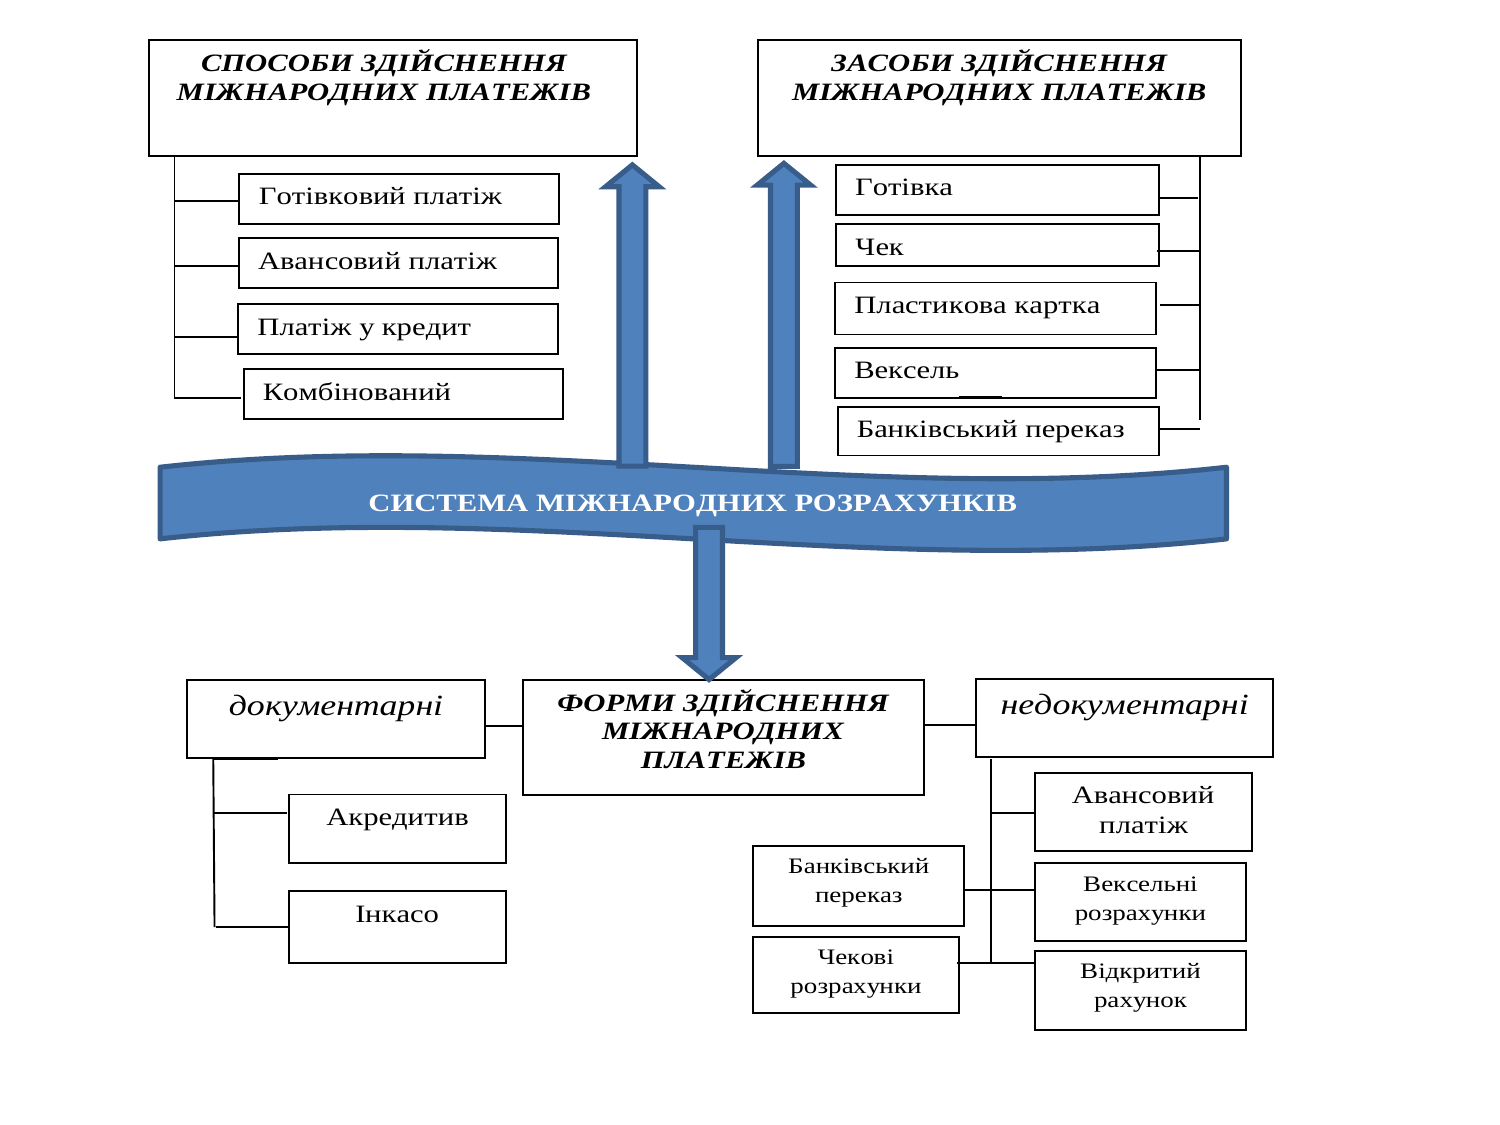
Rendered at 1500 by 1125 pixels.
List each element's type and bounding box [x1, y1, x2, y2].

picture [76, 6, 1400, 1050]
